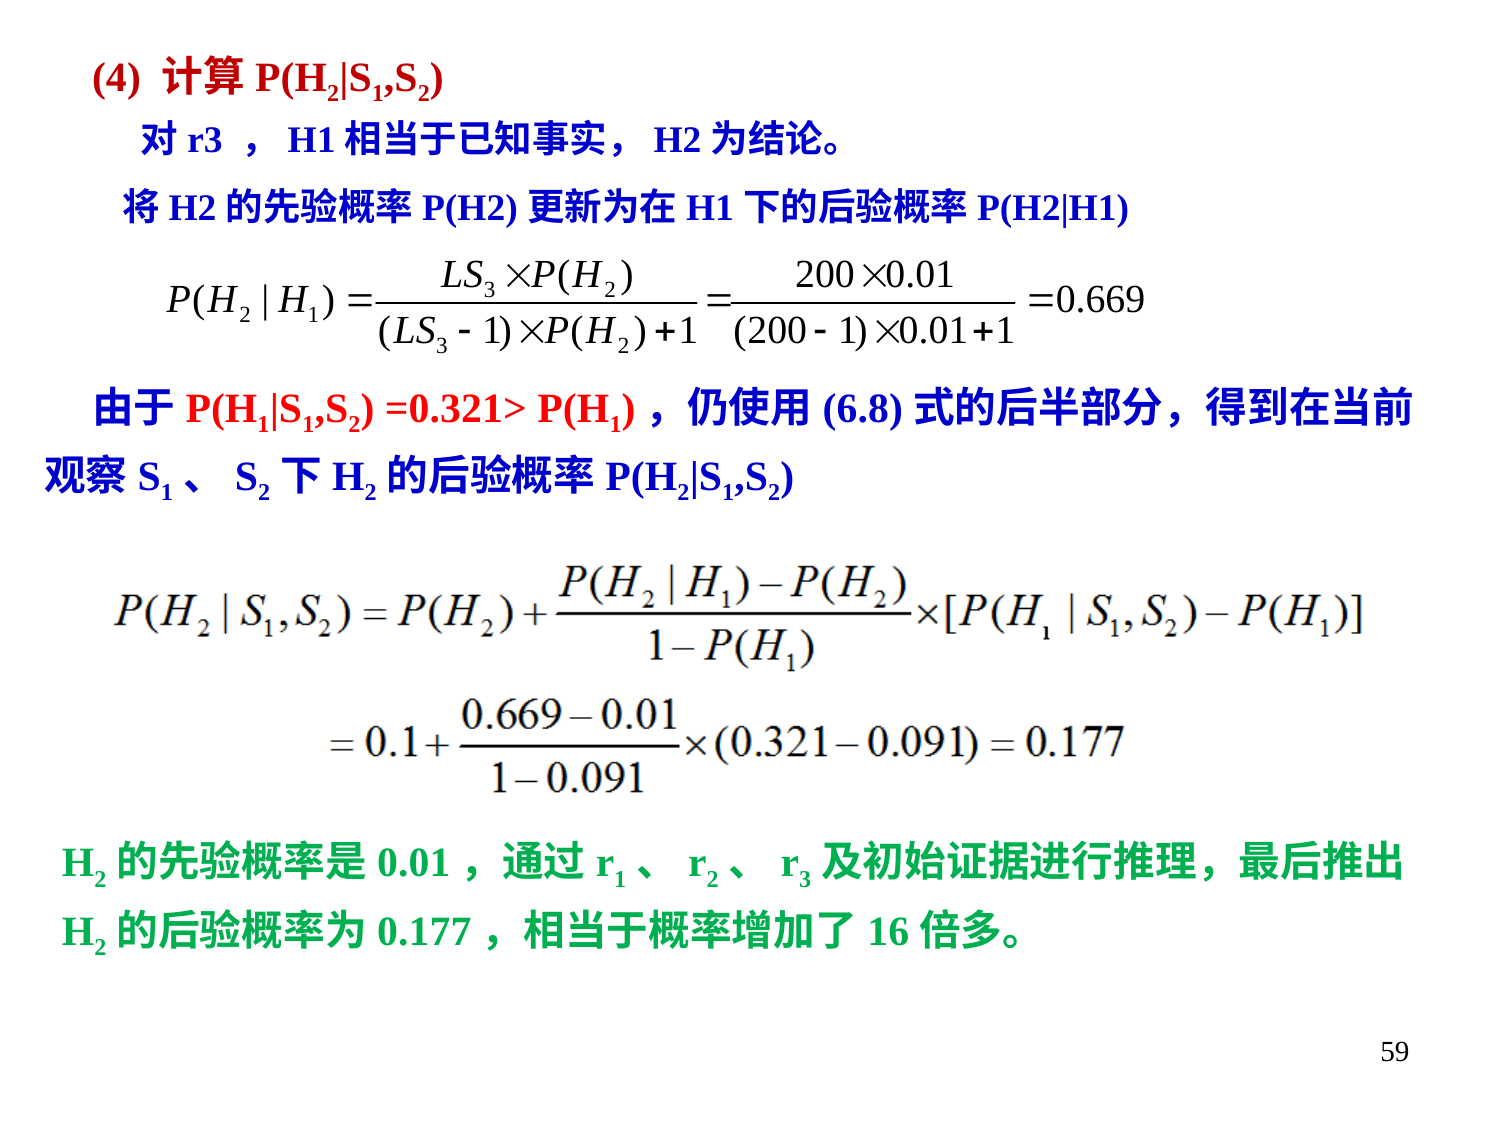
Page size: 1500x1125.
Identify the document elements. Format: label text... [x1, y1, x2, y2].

text_box (4) 计算P(H2|S1,S2) [35, 31, 1453, 114]
text_box 对r3 ，H1相当于已知事实，H2为结论。 [125, 107, 876, 168]
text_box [135, 166, 1153, 363]
text_box H2的先验概率是0.01，通过r1、r2、r3及初始证据进行推理，最后推出H2的后验概率为0.177，相当于概率增加了16倍多。 [47, 816, 1471, 968]
slide_number 59 [1074, 1024, 1425, 1103]
text_box 由于P(H1|S1,S2) =0.321> P(H1)，仍使用(6.8)式的后半部分，得到在当前观察S1、S2下H2的后验概率P(H2|S1,S2) [29, 361, 1471, 578]
picture [94, 532, 1383, 817]
